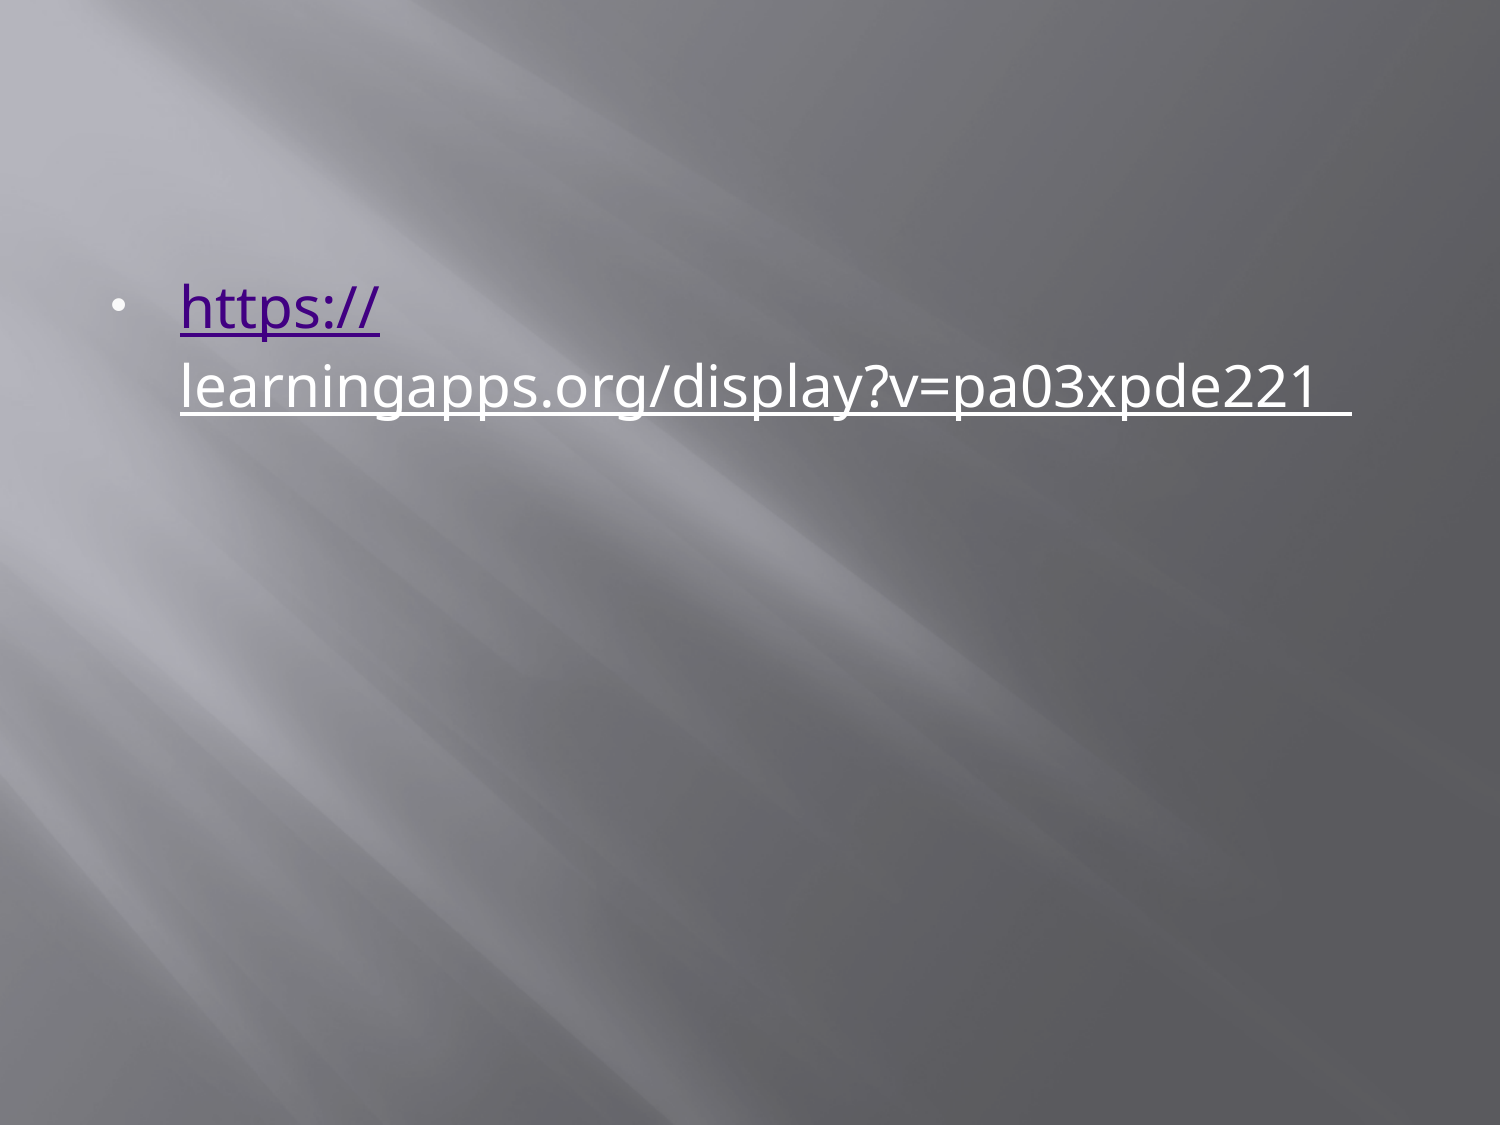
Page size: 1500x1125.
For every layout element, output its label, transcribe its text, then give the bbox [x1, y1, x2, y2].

title [75, 45, 1425, 233]
list https://learningapps.org/display?v=pa03xpde221 [75, 262, 1425, 1035]
